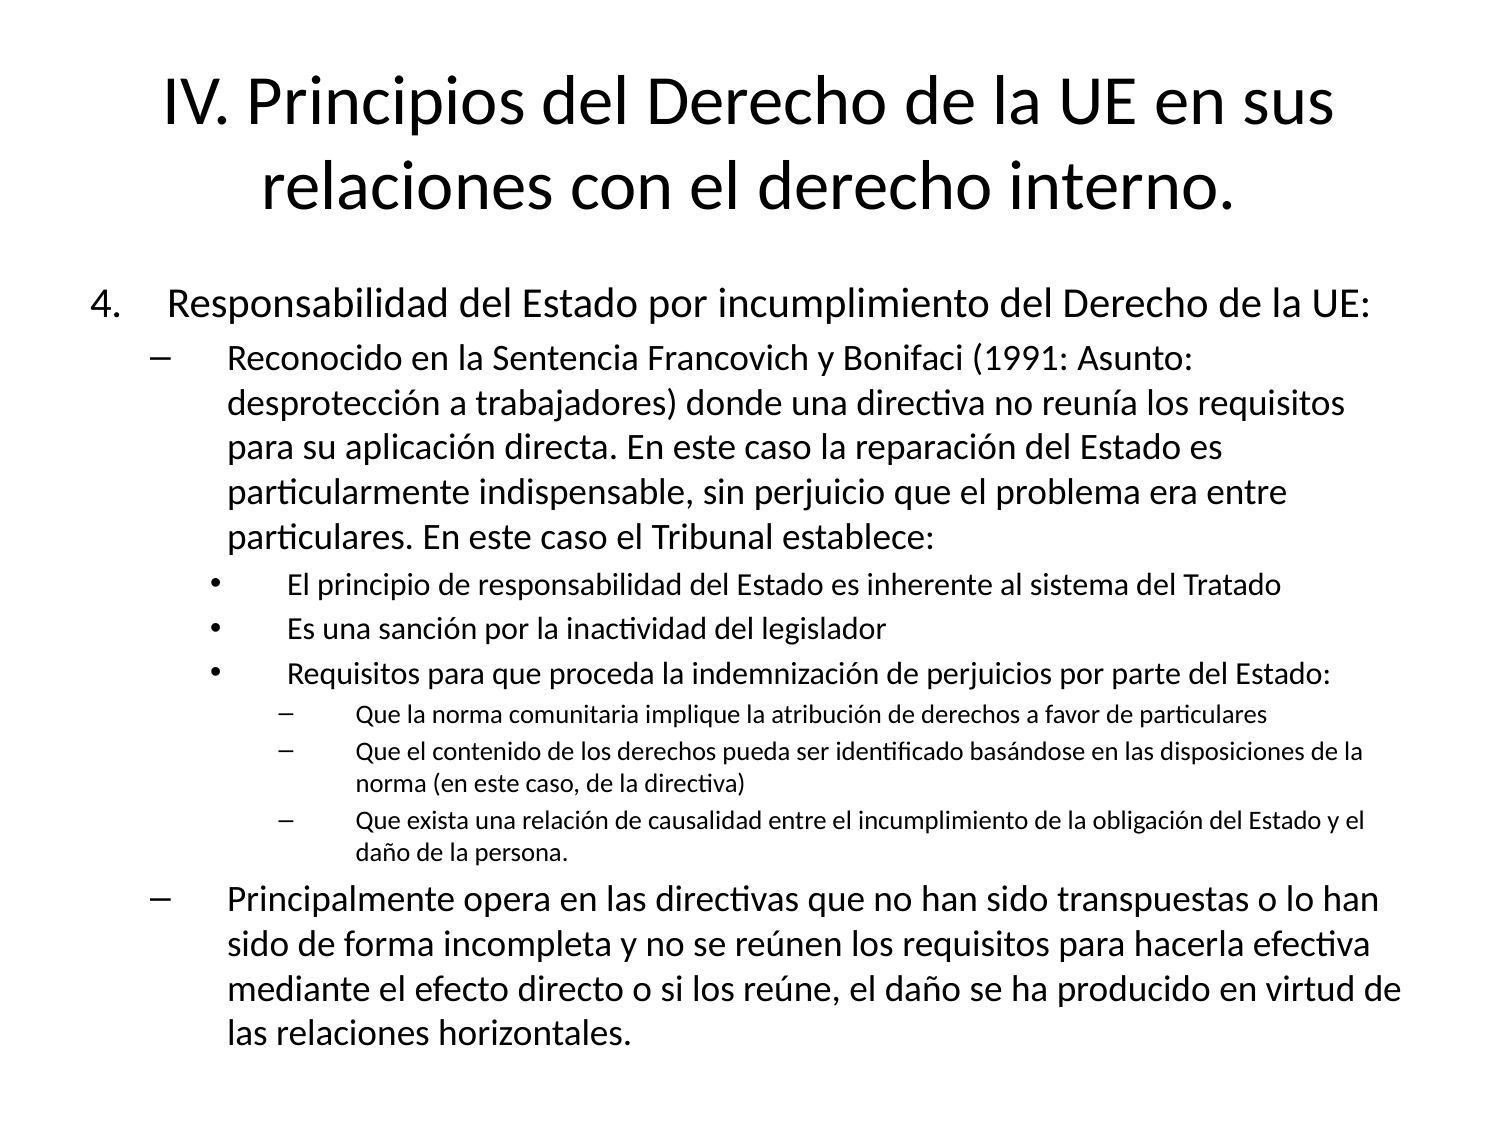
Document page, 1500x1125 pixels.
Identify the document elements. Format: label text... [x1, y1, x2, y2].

list Responsabilidad del Estado por incumplimiento del Derecho de la UE: Reconocido en la Sentencia Francovich y Bonifaci (1991: Asunto: desprotección a trabajadores) donde una directiva no reunía los requisitos para su aplicación directa. En este caso la reparación del Estado es particularmente indispensable, sin perjuicio que el problema era entre particulares. En este caso el Tribunal establece: El principio de responsabilidad del Estado es inherente al sistema del Tratado Es una sanción por la inactividad del legislador Requisitos para que proceda la indemnización de perjuicios por parte del Estado: Que la norma comunitaria implique la atribución de derechos a favor de particulares Que el contenido de los derechos pueda ser identificado basándose en las disposiciones de la norma (en este caso, de la directiva) Que exista una relación de causalidad entre el incumplimiento de la obligación del Estado y el daño de la persona. Principalmente opera en las directivas que no han sido transpuestas o lo han sido de forma incompleta y no se reúnen los requisitos para hacerla efectiva mediante el efecto directo o si los reúne, el daño se ha producido en virtud de las relaciones horizontales. [75, 267, 1425, 1083]
title IV. Principios del Derecho de la UE en sus relaciones con el derecho interno. [75, 45, 1425, 233]
